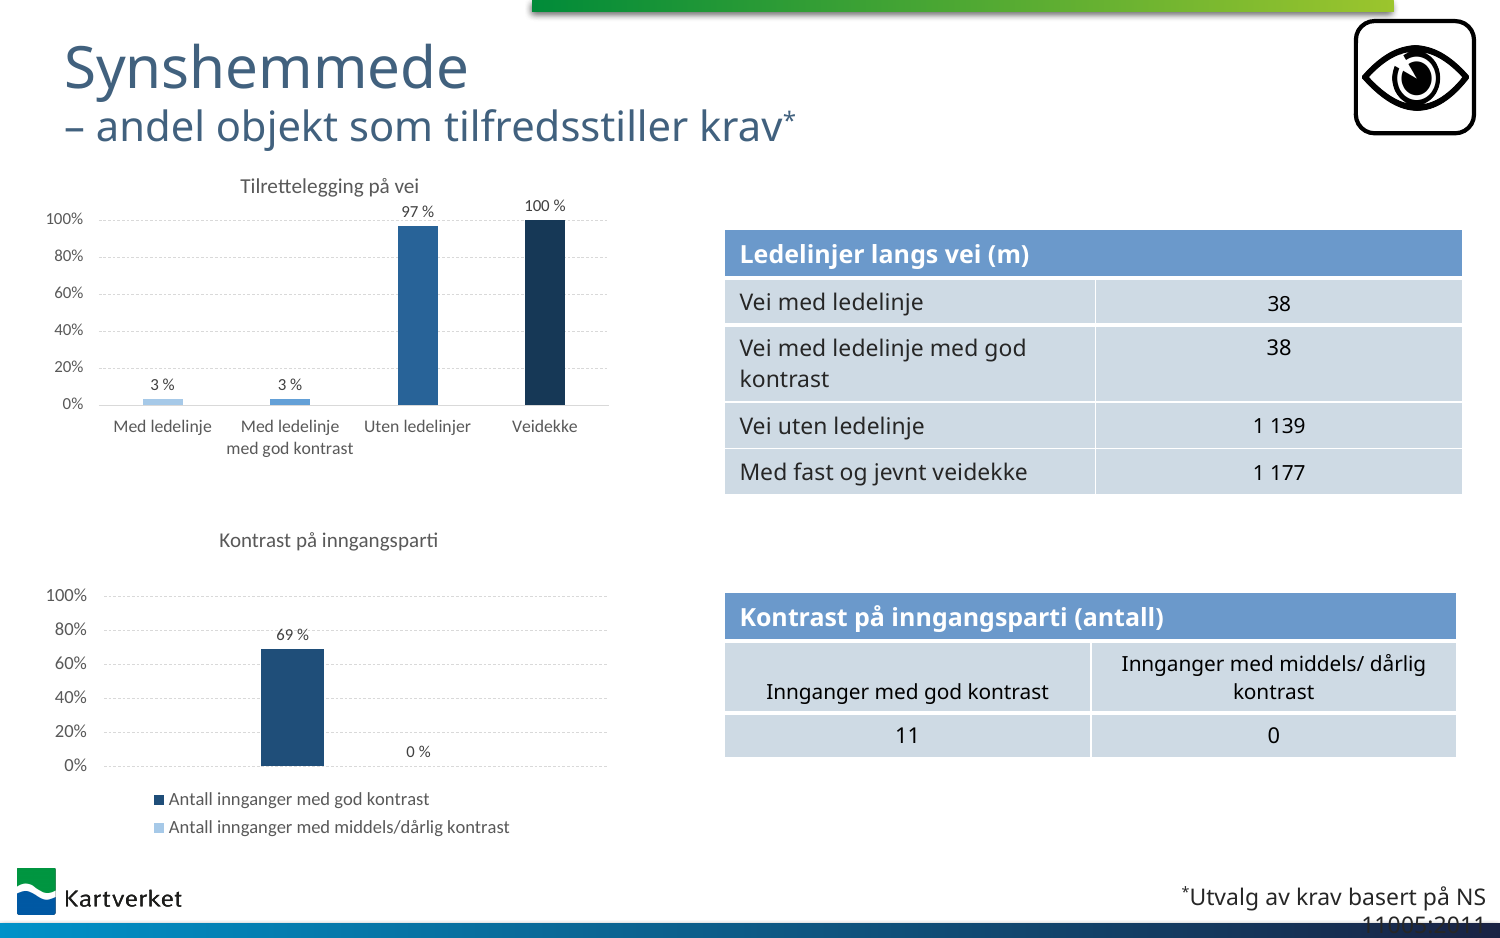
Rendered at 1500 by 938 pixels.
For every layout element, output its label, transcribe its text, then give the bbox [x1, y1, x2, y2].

table_cell Vei med ledelinje med god kontrast [725, 327, 1095, 401]
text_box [1355, 20, 1475, 134]
picture [41, 166, 619, 492]
table_header Ledelinjer langs vei (m) [725, 230, 1462, 276]
table_cell 1 139 [1096, 403, 1462, 448]
text_box *Utvalg av krav basert på NS 11005:2011 [1068, 873, 1500, 938]
table_header Kontrast på inngangsparti (antall) [725, 593, 1456, 639]
table_cell 38 [1096, 327, 1462, 401]
table_cell 38 [1096, 280, 1462, 323]
table_cell 0 [1092, 715, 1456, 757]
table_cell Vei med ledelinje [725, 280, 1095, 323]
table_cell 11 [725, 715, 1090, 757]
table_cell Vei uten ledelinje [725, 403, 1095, 448]
table_cell Innganger med god kontrast [725, 643, 1090, 711]
table_cell 1 177 [1096, 449, 1462, 494]
picture [41, 520, 617, 846]
table_cell Innganger med middels/ dårlig kontrast [1092, 643, 1456, 711]
table_cell Med fast og jevnt veidekke [725, 449, 1095, 494]
text_box Synshemmede – andel objekt som tilfredsstiller krav* [49, 24, 1431, 158]
